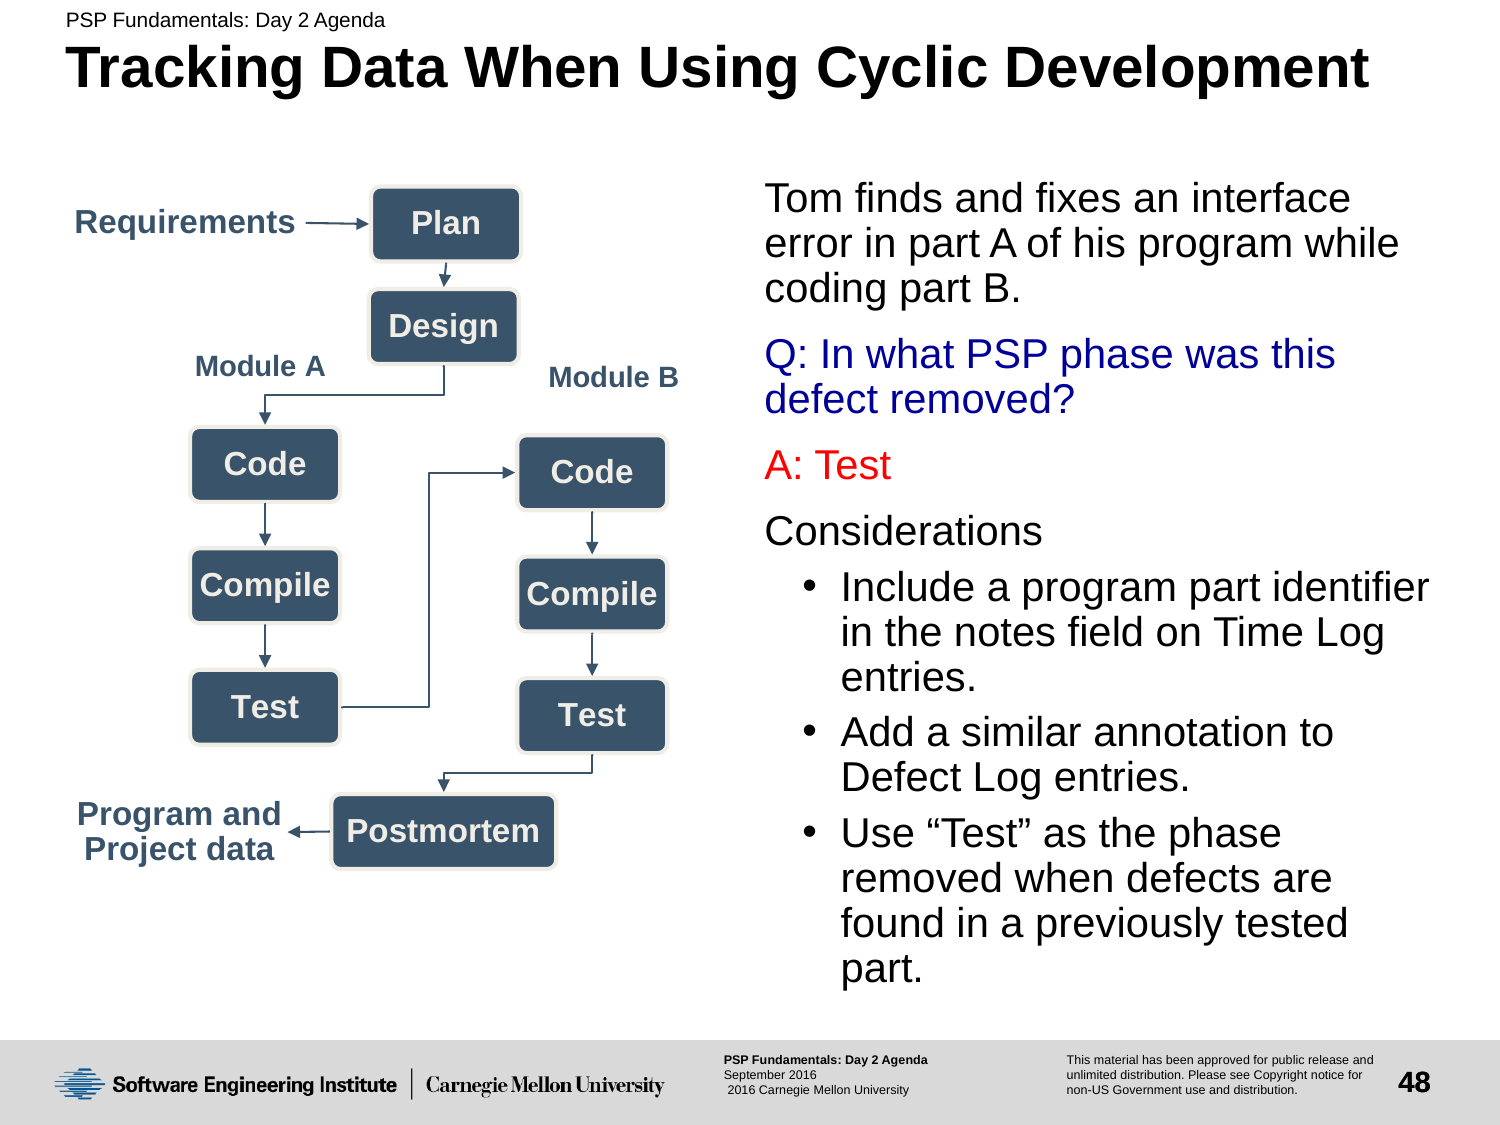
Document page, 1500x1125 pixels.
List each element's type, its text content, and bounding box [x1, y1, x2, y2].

picture [46, 1061, 673, 1104]
list Tom finds and fixes an interface error in part A of his program while coding part B. Q: In what PSP phase was this defect removed? A: Test Considerations Include a program part identifier in the notes field on Time Log entries. Add a similar annotation to Defect Log entries. Use “Test” as the phase removed when defects are found in a previously tested part. [764, 176, 1432, 1025]
picture [63, 184, 697, 887]
title Tracking Data When Using Cyclic Development [65, 37, 1430, 148]
